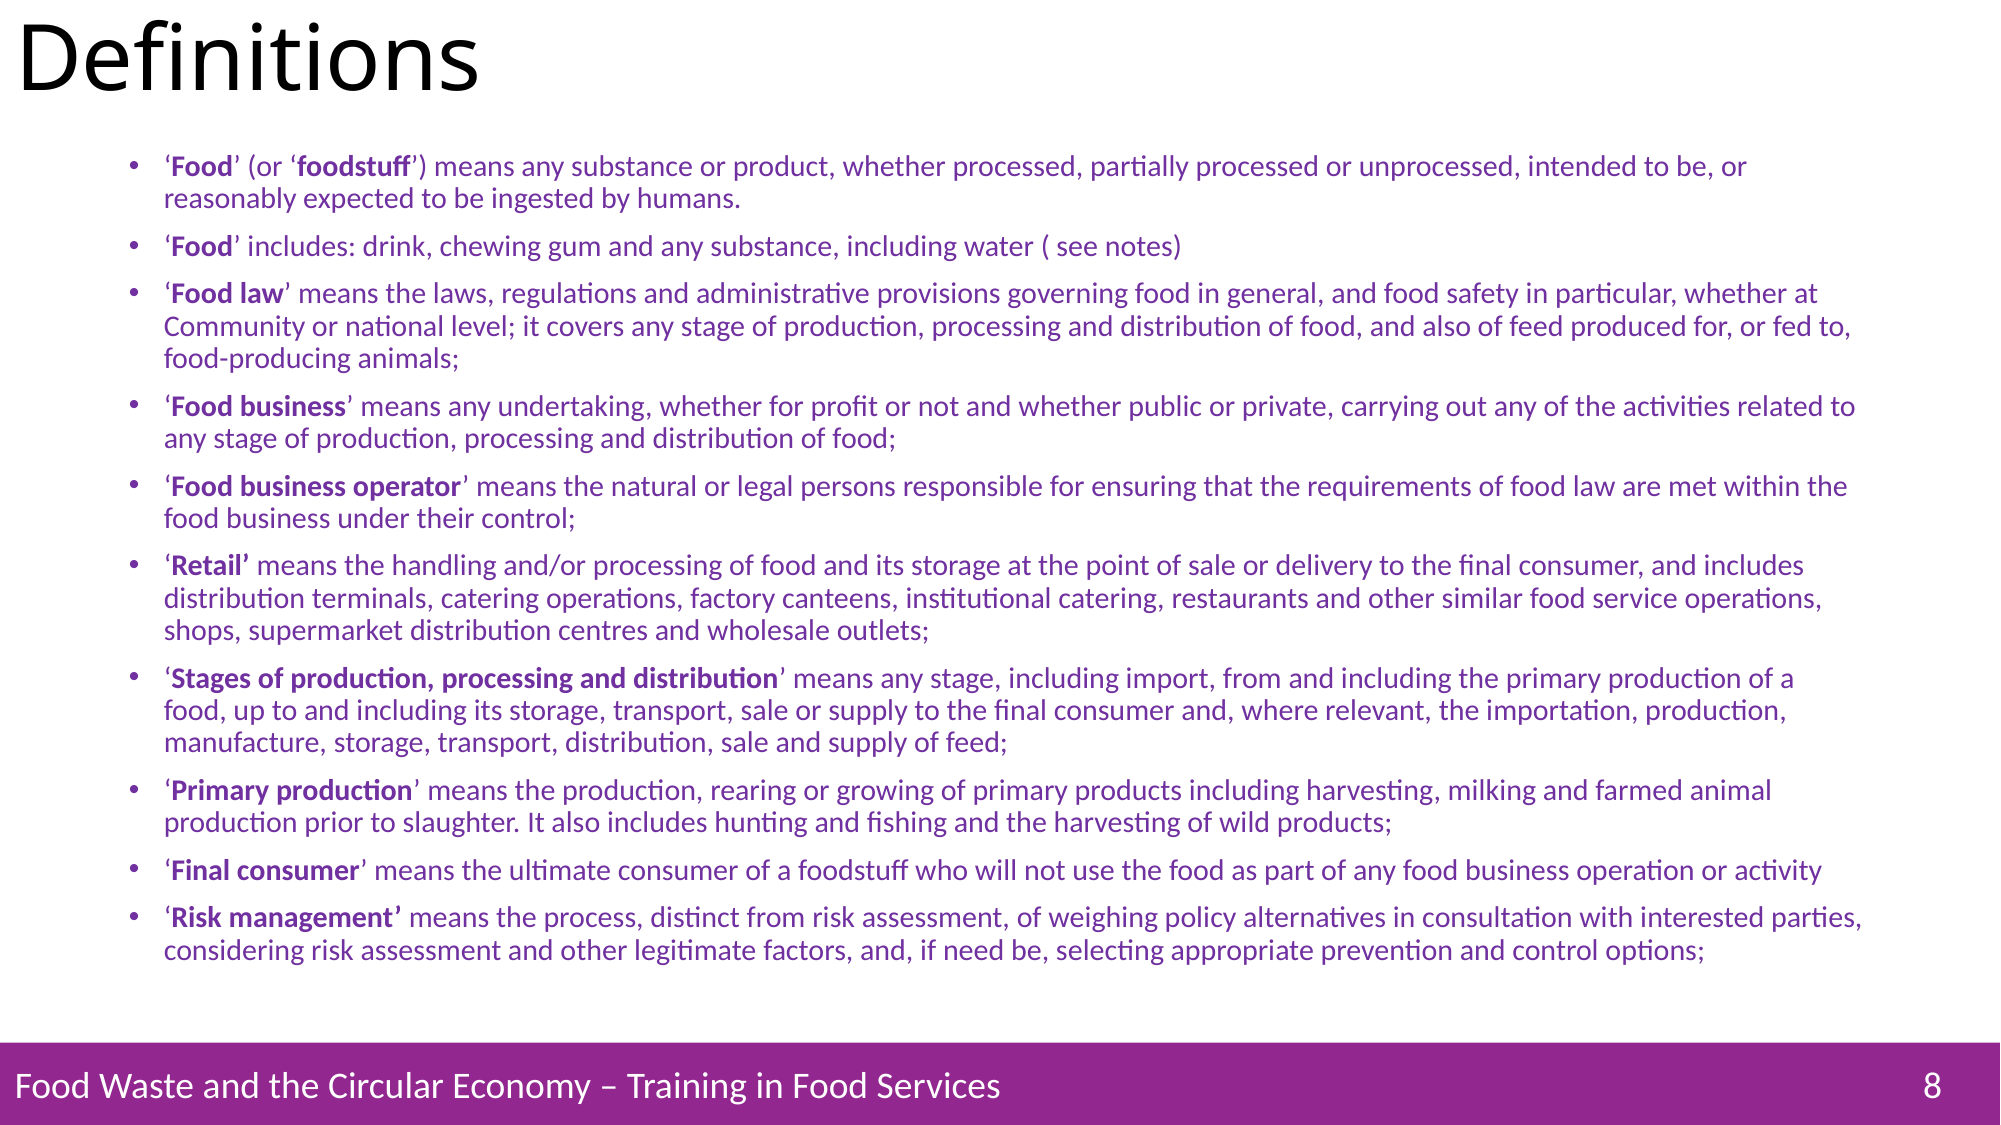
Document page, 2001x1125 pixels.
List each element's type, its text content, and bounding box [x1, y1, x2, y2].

title Definitions [0, 0, 1725, 123]
list ‘Food’ (or ‘foodstuff’) means any substance or product, whether processed, partially processed or unprocessed, intended to be, or reasonably expected to be ingested by humans. ‘Food’ includes: drink, chewing gum and any substance, including water ( see notes) ‘Food law’ means the laws, regulations and administrative provisions governing food in general, and food safety in particular, whether at Community or national level; it covers any stage of production, processing and distribution of food, and also of feed produced for, or fed to, food-producing animals; ‘Food business’ means any undertaking, whether for profit or not and whether public or private, carrying out any of the activities related to any stage of production, processing and distribution of food; ‘Food business operator’ means the natural or legal persons responsible for ensuring that the requirements of food law are met within the food business under their control; ‘Retail’ means the handling and/or processing of food and its storage at the point of sale or delivery to the final consumer, and includes distribution terminals, catering operations, factory canteens, institutional catering, restaurants and other similar food service operations, shops, supermarket distribution centres and wholesale outlets; ‘Stages of production, processing and distribution’ means any stage, including import, from and including the primary production of a food, up to and including its storage, transport, sale or supply to the final consumer and, where relevant, the importation, production, manufacture, storage, transport, distribution, sale and supply of feed; ‘Primary production’ means the production, rearing or growing of primary products including harvesting, milking and farmed animal production prior to slaughter. It also includes hunting and fishing and the harvesting of wild products; ‘Final consumer’ means the ultimate consumer of a foodstuff who will not use the food as part of any food business operation or activity ‘Risk management’ means the process, distinct from risk assessment, of weighing policy alternatives in consultation with interested parties, considering risk assessment and other legitimate factors, and, if need be, selecting appropriate prevention and control options; [114, 143, 1880, 994]
